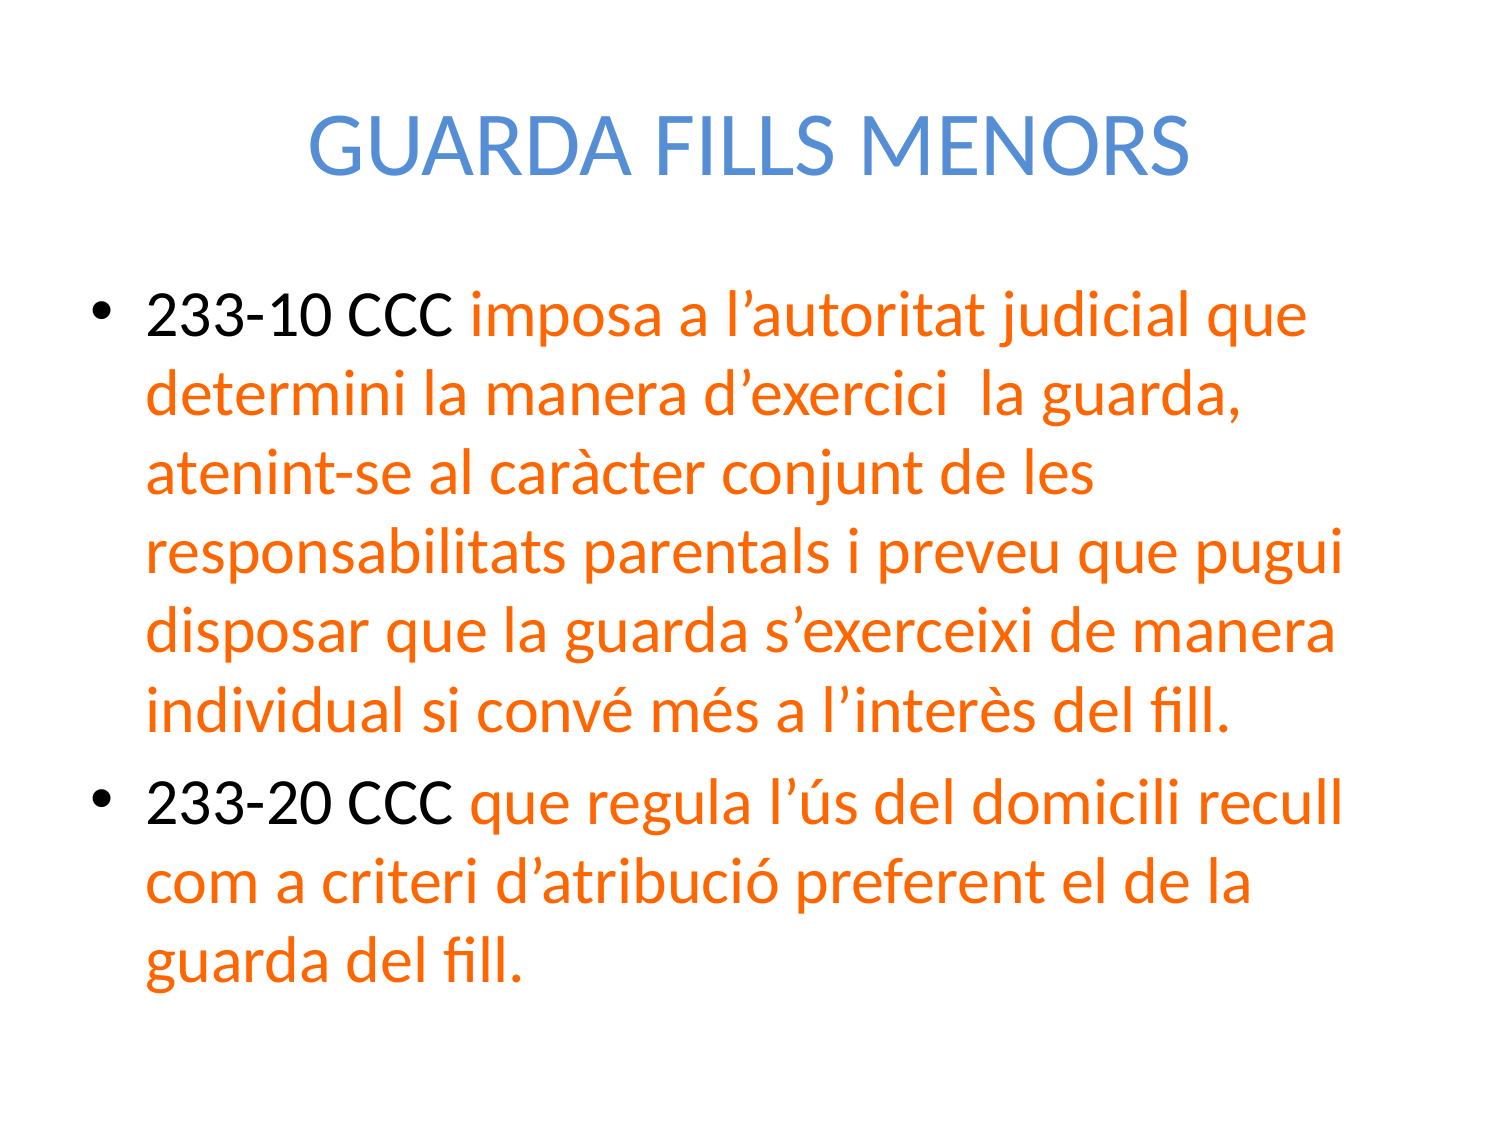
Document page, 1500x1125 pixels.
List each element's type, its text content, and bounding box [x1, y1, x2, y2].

list 233-10 CCC imposa a l’autoritat judicial que determini la manera d’exercici la guarda, atenint-se al caràcter conjunt de les responsabilitats parentals i preveu que pugui disposar que la guarda s’exerceixi de manera individual si convé més a l’interès del fill. 233-20 CCC que regula l’ús del domicili recull com a criteri d’atribució preferent el de la guarda del fill. [75, 262, 1425, 1005]
title GUARDA FILLS MENORS [75, 45, 1425, 233]
